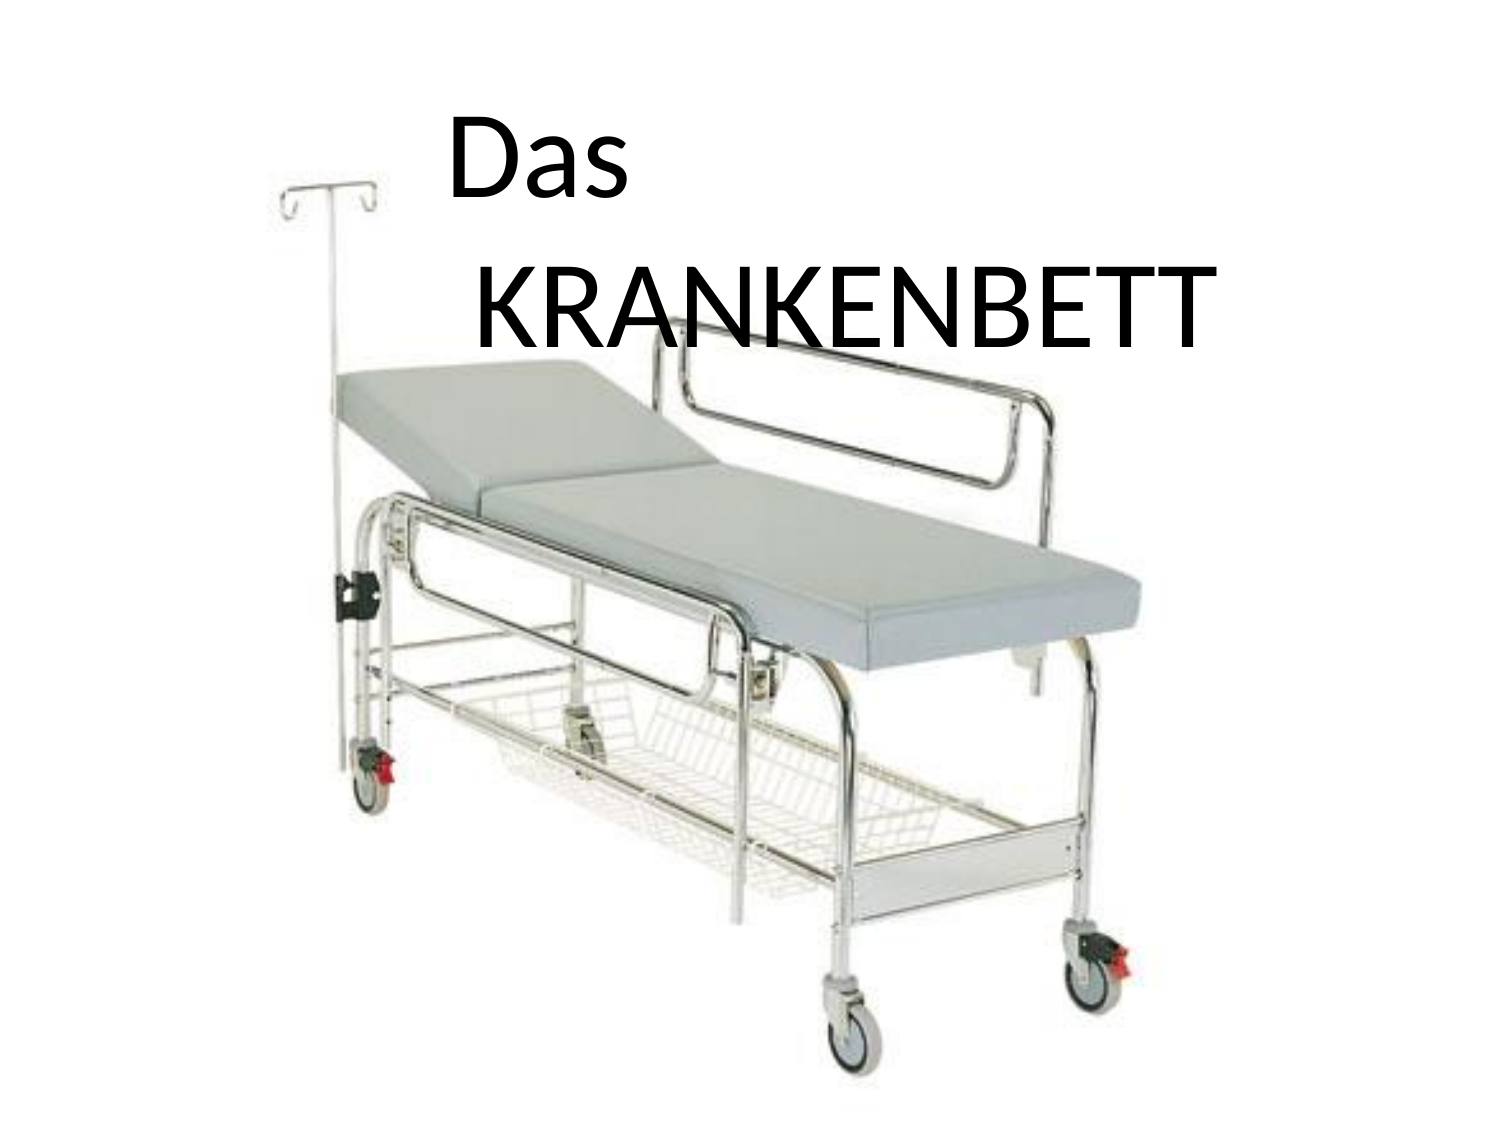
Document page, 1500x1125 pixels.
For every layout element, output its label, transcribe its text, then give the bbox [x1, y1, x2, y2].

picture [64, 131, 1390, 1125]
text_box Das KRANKENBETT [430, 65, 1500, 380]
